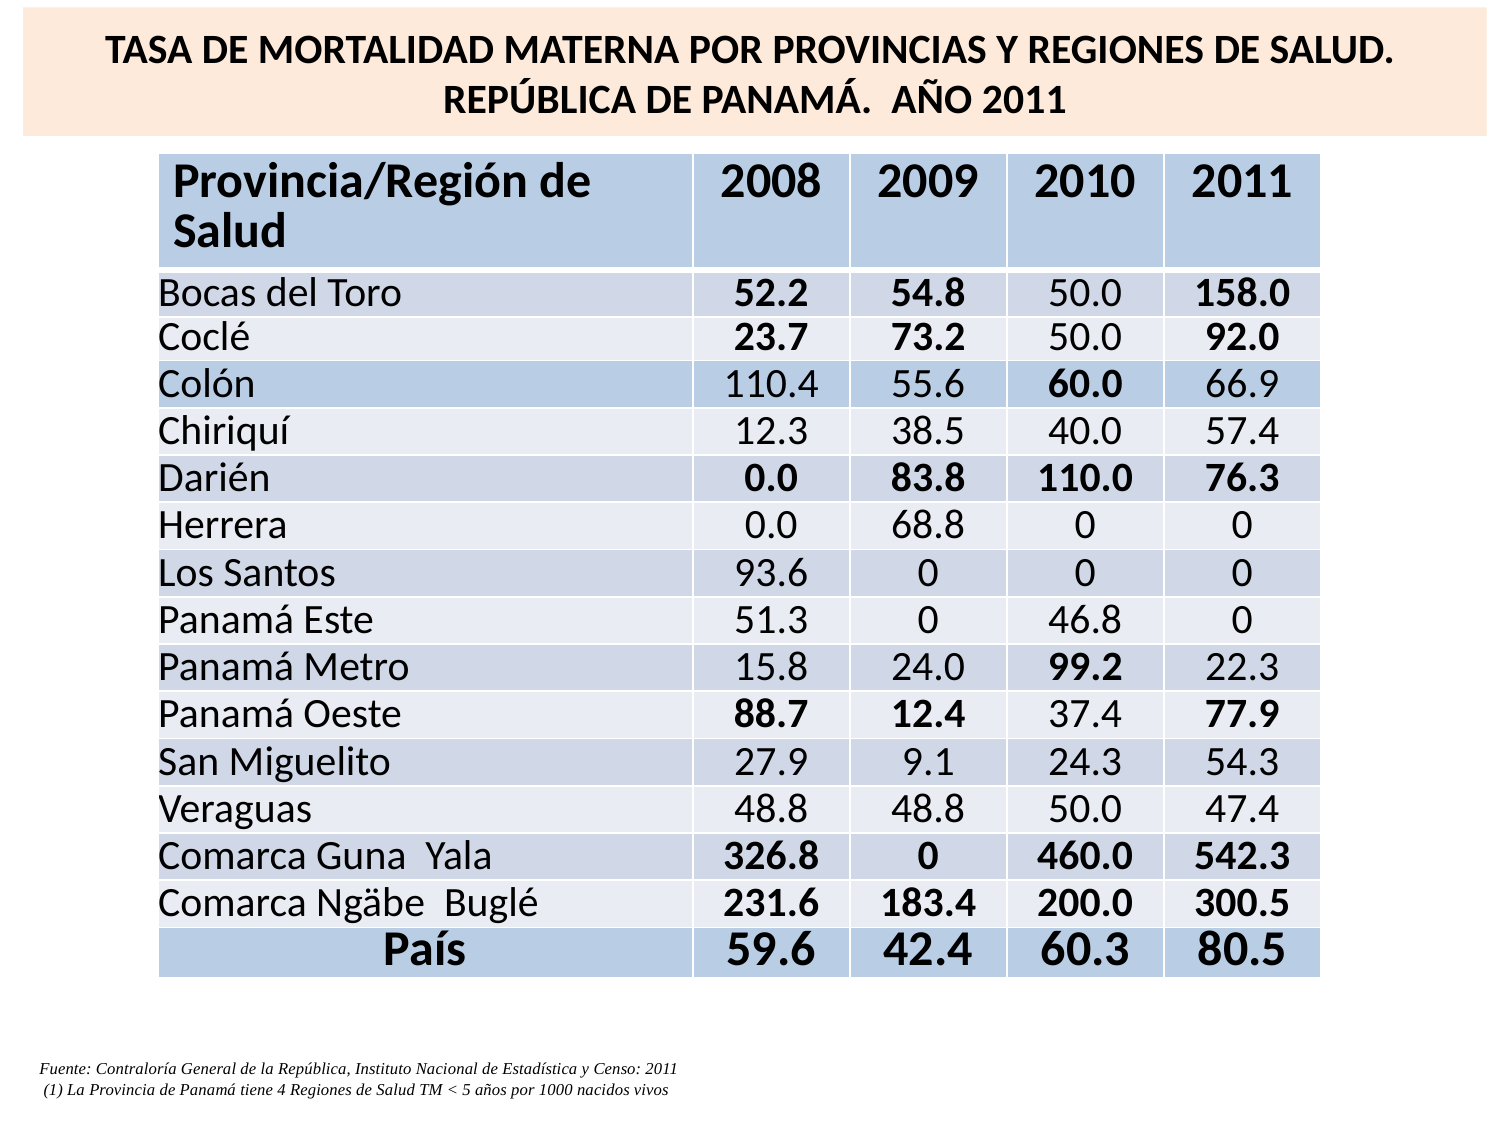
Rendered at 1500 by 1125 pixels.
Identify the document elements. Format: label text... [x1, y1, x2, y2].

text_box Fuente: Contraloría General de la República, Instituto Nacional de Estadística y Censo: 2011 (1) La Provincia de Panamá tiene 4 Regiones de Salud TM < 5 años por 1000 nacidos vivos [24, 1051, 695, 1106]
table_cell 200.0 [1008, 881, 1163, 927]
table_cell 37.4 [1008, 692, 1163, 738]
table_cell San Miguelito [159, 739, 692, 785]
title TASA DE MORTALIDAD MATERNA POR PROVINCIAS Y REGIONES DE SALUD. REPÚBLICA DE PANAMÁ. AÑO 2011 [23, 7, 1487, 136]
table_cell 0 [1165, 503, 1320, 549]
table_cell Panamá Oeste [159, 692, 692, 738]
table_cell 54.8 [851, 273, 1006, 316]
table_cell 92.0 [1165, 318, 1320, 360]
table_cell 460.0 [1008, 834, 1163, 879]
table_cell 66.9 [1165, 361, 1320, 407]
table_cell 110.4 [694, 361, 849, 407]
table_cell 0 [1008, 550, 1163, 596]
table_cell 0 [1165, 598, 1320, 643]
table_cell 51.3 [694, 598, 849, 643]
table_cell 231.6 [694, 881, 849, 927]
table_cell Colón [159, 361, 692, 407]
table_cell 22.3 [1165, 645, 1320, 690]
table_cell 0 [851, 834, 1006, 879]
table_cell 68.8 [851, 503, 1006, 549]
table_cell 24.0 [851, 645, 1006, 690]
table_cell Los Santos [159, 550, 692, 596]
table_cell 23.7 [694, 318, 849, 360]
table_cell 0 [851, 598, 1006, 643]
table_cell 0 [851, 550, 1006, 596]
table_cell 24.3 [1008, 739, 1163, 785]
table_cell 40.0 [1008, 409, 1163, 454]
table_cell 50.0 [1008, 318, 1163, 360]
table_cell 99.2 [1008, 645, 1163, 690]
table_header 2008 [694, 154, 849, 267]
table_cell Coclé [159, 318, 692, 360]
table_cell 57.4 [1165, 409, 1320, 454]
table_cell 59.6 [694, 928, 849, 977]
table_cell 50.0 [1008, 273, 1163, 316]
table_cell Herrera [159, 503, 692, 549]
table_cell 300.5 [1165, 881, 1320, 927]
table_cell Chiriquí [159, 409, 692, 454]
table_cell 50.0 [1008, 787, 1163, 832]
table_cell 46.8 [1008, 598, 1163, 643]
table_cell 88.7 [694, 692, 849, 738]
table_cell 0 [1165, 550, 1320, 596]
table_cell 52.2 [694, 273, 849, 316]
table_cell 76.3 [1165, 456, 1320, 501]
table_cell 54.3 [1165, 739, 1320, 785]
table_cell 73.2 [851, 318, 1006, 360]
table_header 2009 [851, 154, 1006, 267]
table_cell 60.3 [1008, 928, 1163, 977]
table_cell 0.0 [694, 503, 849, 549]
table_cell 110.0 [1008, 456, 1163, 501]
table_header Provincia/Región de Salud [159, 154, 692, 267]
table_cell 80.5 [1165, 928, 1320, 977]
table_cell 55.6 [851, 361, 1006, 407]
table_cell Veraguas [159, 787, 692, 832]
table_cell País [159, 928, 692, 977]
table_cell 93.6 [694, 550, 849, 596]
table_cell Bocas del Toro [159, 273, 692, 316]
table_cell 47.4 [1165, 787, 1320, 832]
table_cell Panamá Metro [159, 645, 692, 690]
table_cell 12.3 [694, 409, 849, 454]
table_cell 12.4 [851, 692, 1006, 738]
table_cell 15.8 [694, 645, 849, 690]
table_cell 38.5 [851, 409, 1006, 454]
table_cell 158.0 [1165, 273, 1320, 316]
table_header 2011 [1165, 154, 1320, 267]
table_cell 77.9 [1165, 692, 1320, 738]
table_cell 48.8 [851, 787, 1006, 832]
table_cell Comarca Ngäbe Buglé [159, 881, 692, 927]
table_cell 9.1 [851, 739, 1006, 785]
table_cell 0.0 [694, 456, 849, 501]
table_cell 326.8 [694, 834, 849, 879]
table_cell 48.8 [694, 787, 849, 832]
table_cell Panamá Este [159, 598, 692, 643]
table_cell 0 [1008, 503, 1163, 549]
table_cell 27.9 [694, 739, 849, 785]
table_cell 60.0 [1008, 361, 1163, 407]
table_header 2010 [1008, 154, 1163, 267]
table_cell 183.4 [851, 881, 1006, 927]
table_cell 542.3 [1165, 834, 1320, 879]
table_cell 83.8 [851, 456, 1006, 501]
table_cell 42.4 [851, 928, 1006, 977]
table_cell Darién [159, 456, 692, 501]
table_cell Comarca Guna Yala [159, 834, 692, 879]
